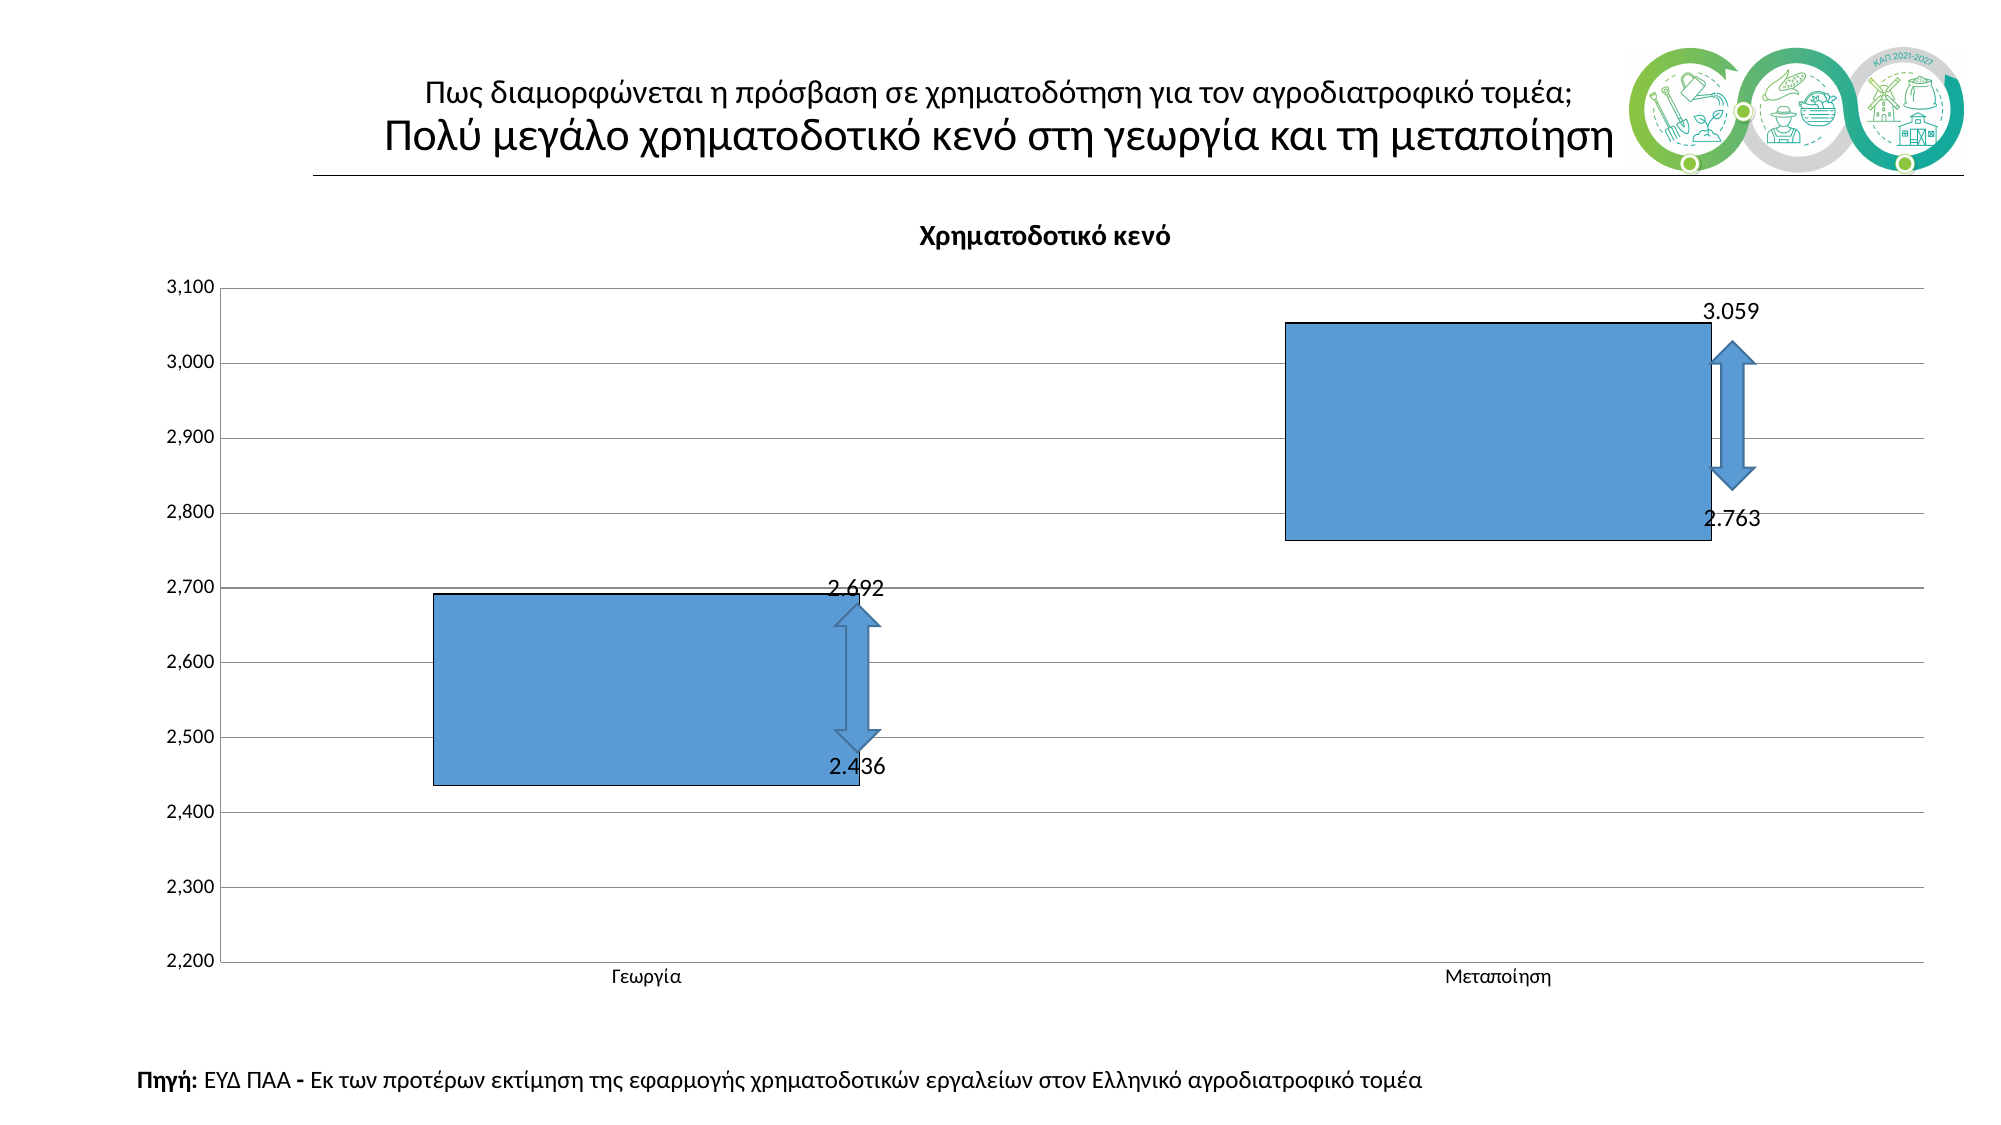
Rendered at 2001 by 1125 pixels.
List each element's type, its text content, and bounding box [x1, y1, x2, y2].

text_box Πηγή: ΕΥΔ ΠΑΑ - Εκ των προτέρων εκτίμηση της εφαρμογής χρηματοδοτικών εργαλείων στον Ελληνικό αγροδιατροφικό τομέα [122, 1056, 1916, 1101]
title Πως διαμορφώνεται η πρόσβαση σε χρηματοδότηση για τον αγροδιατροφικό τομέα; Πολύ μεγάλο χρηματοδοτικό κενό στη γεωργία και τη μεταποίηση [137, 59, 1863, 176]
picture [1629, 47, 1964, 175]
chart [129, 190, 1961, 1005]
